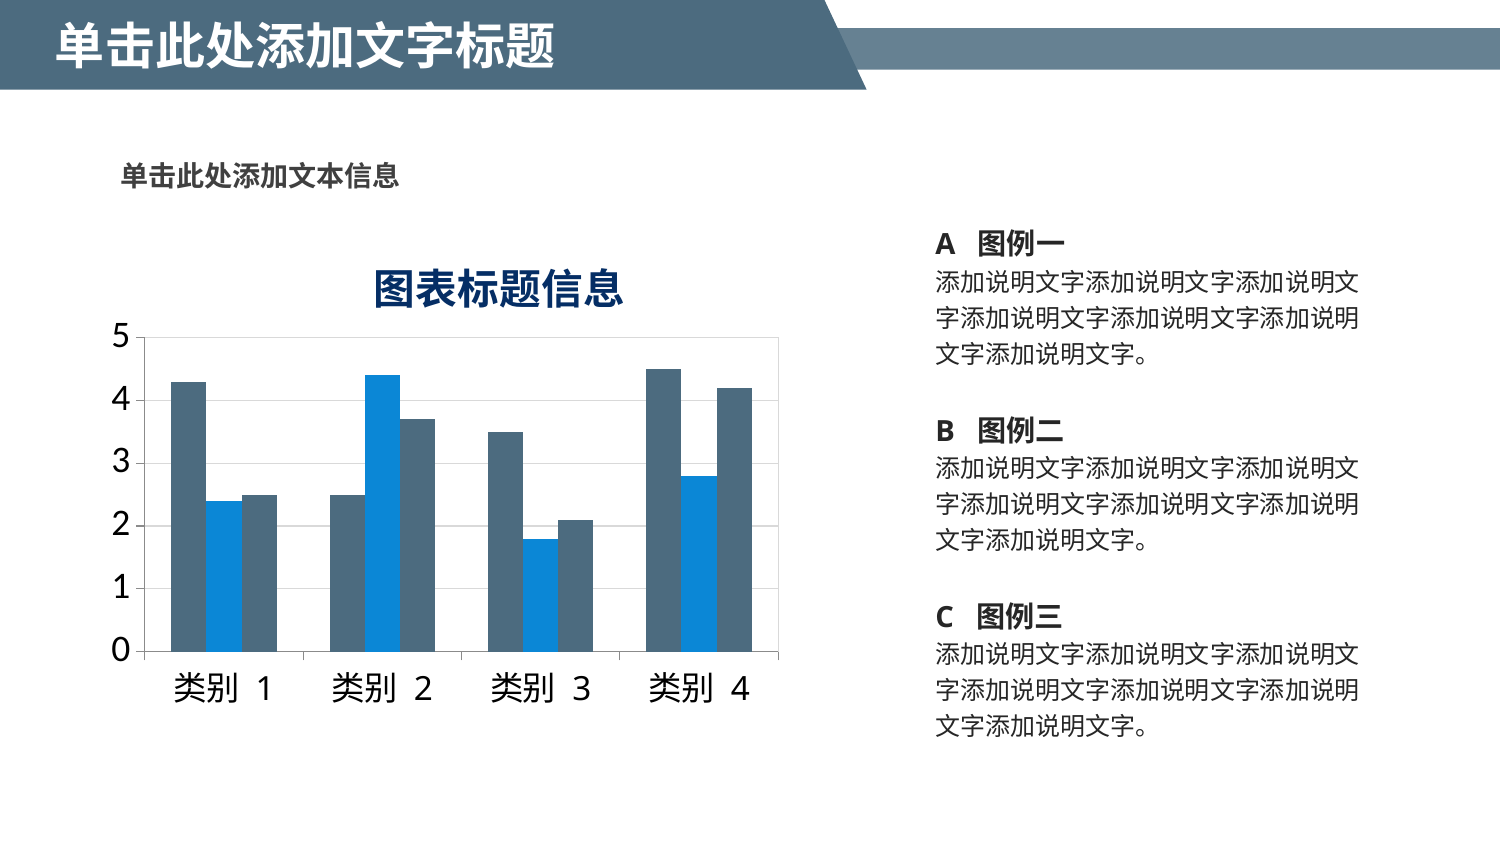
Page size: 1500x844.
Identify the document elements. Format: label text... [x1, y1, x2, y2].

text_box B 图例二 添加说明文字添加说明文字添加说明文字添加说明文字添加说明文字添加说明文字添加说明文字。 [933, 397, 1394, 569]
text_box 单击此处添加文本信息 [105, 150, 543, 200]
text_box A 图例一 添加说明文字添加说明文字添加说明文字添加说明文字添加说明文字添加说明文字添加说明文字。 [920, 211, 1394, 383]
text_box C 图例三 添加说明文字添加说明文字添加说明文字添加说明文字添加说明文字添加说明文字添加说明文字。 [920, 583, 1394, 755]
text_box [112, 32, 739, 115]
chart [81, 243, 933, 736]
